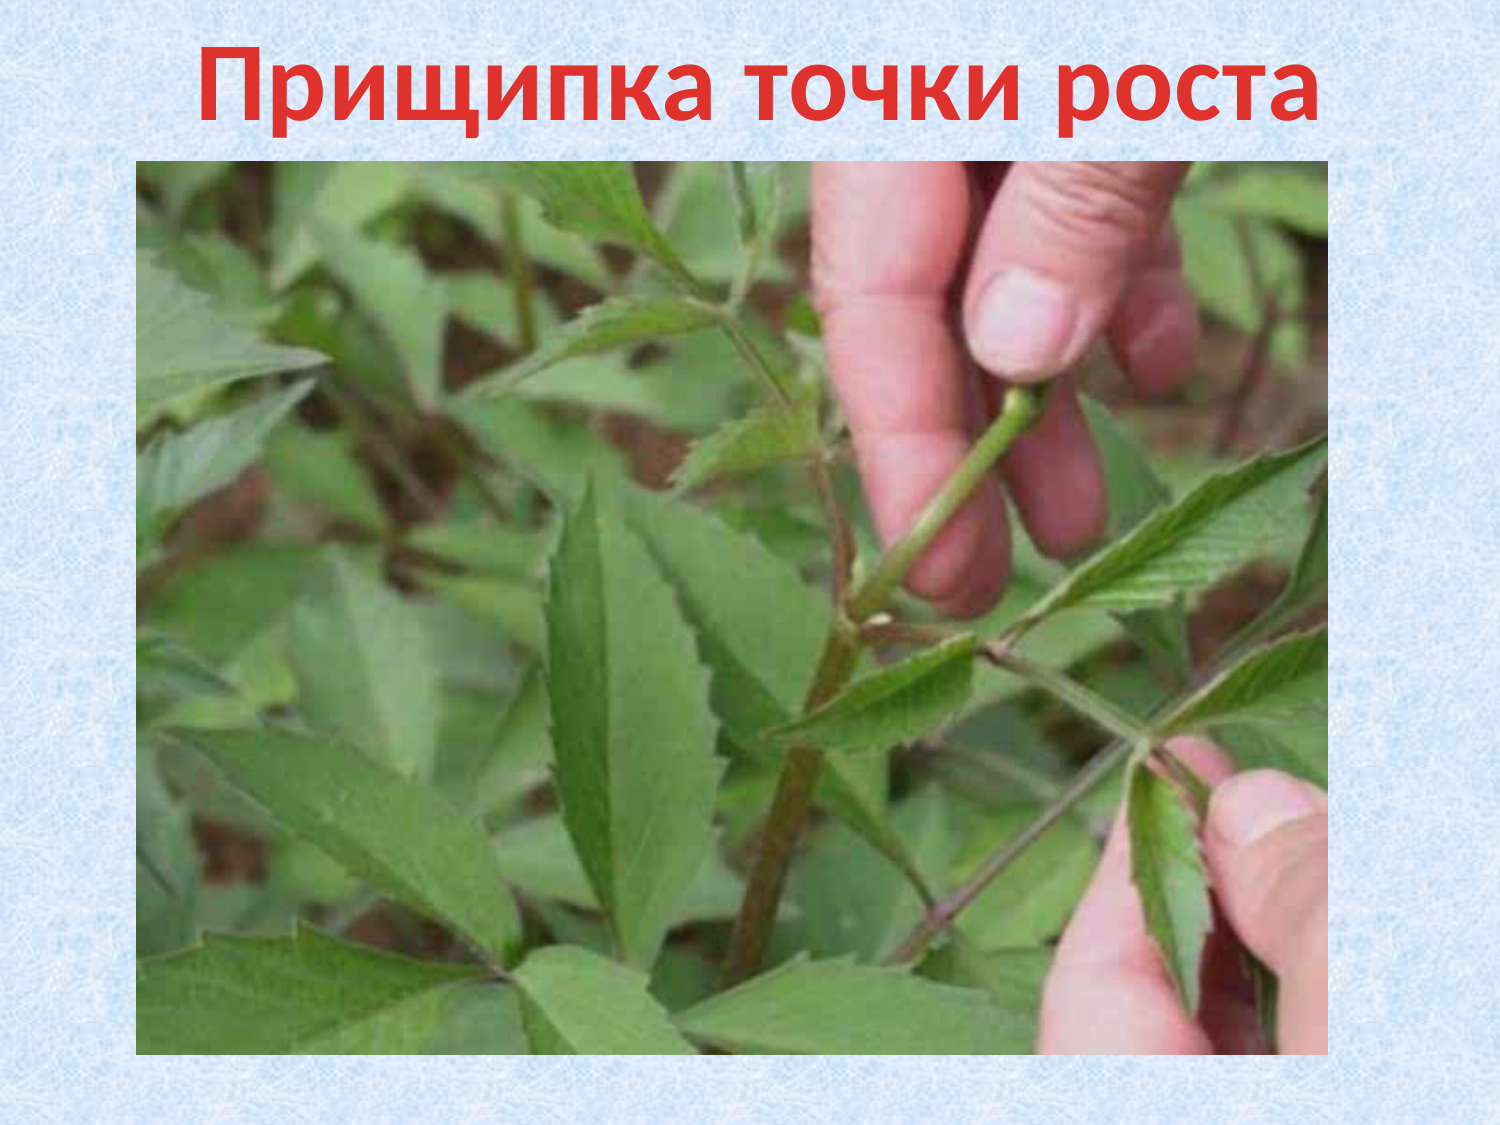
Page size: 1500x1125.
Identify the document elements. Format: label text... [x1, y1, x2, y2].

picture [0, 0, 1500, 1125]
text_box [135, 160, 1329, 1056]
text_box Прищипка точки роста [153, 0, 1340, 150]
